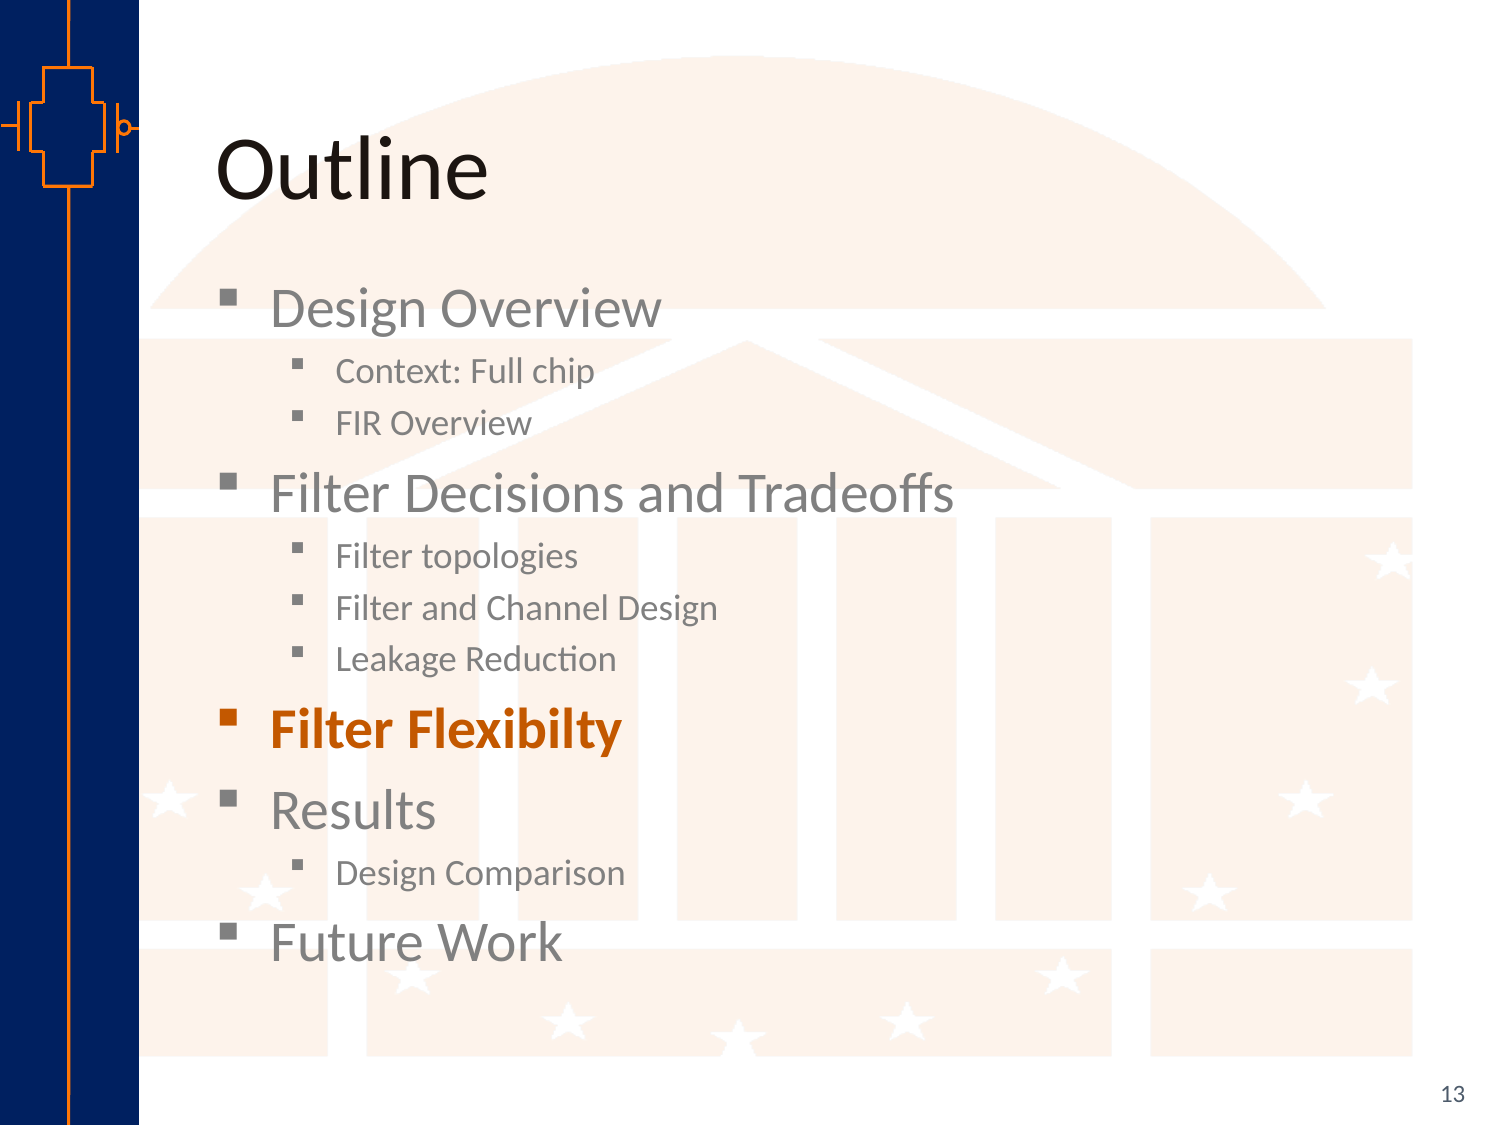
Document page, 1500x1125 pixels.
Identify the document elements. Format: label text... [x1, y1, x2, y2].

title Outline [200, 37, 1388, 225]
list Design Overview Context: Full chip FIR Overview Filter Decisions and Tradeoffs Filter topologies Filter and Channel Design Leakage Reduction Filter Flexibilty Results Design Comparison Future Work [200, 262, 1425, 988]
slide_number 13 [1425, 1062, 1488, 1123]
